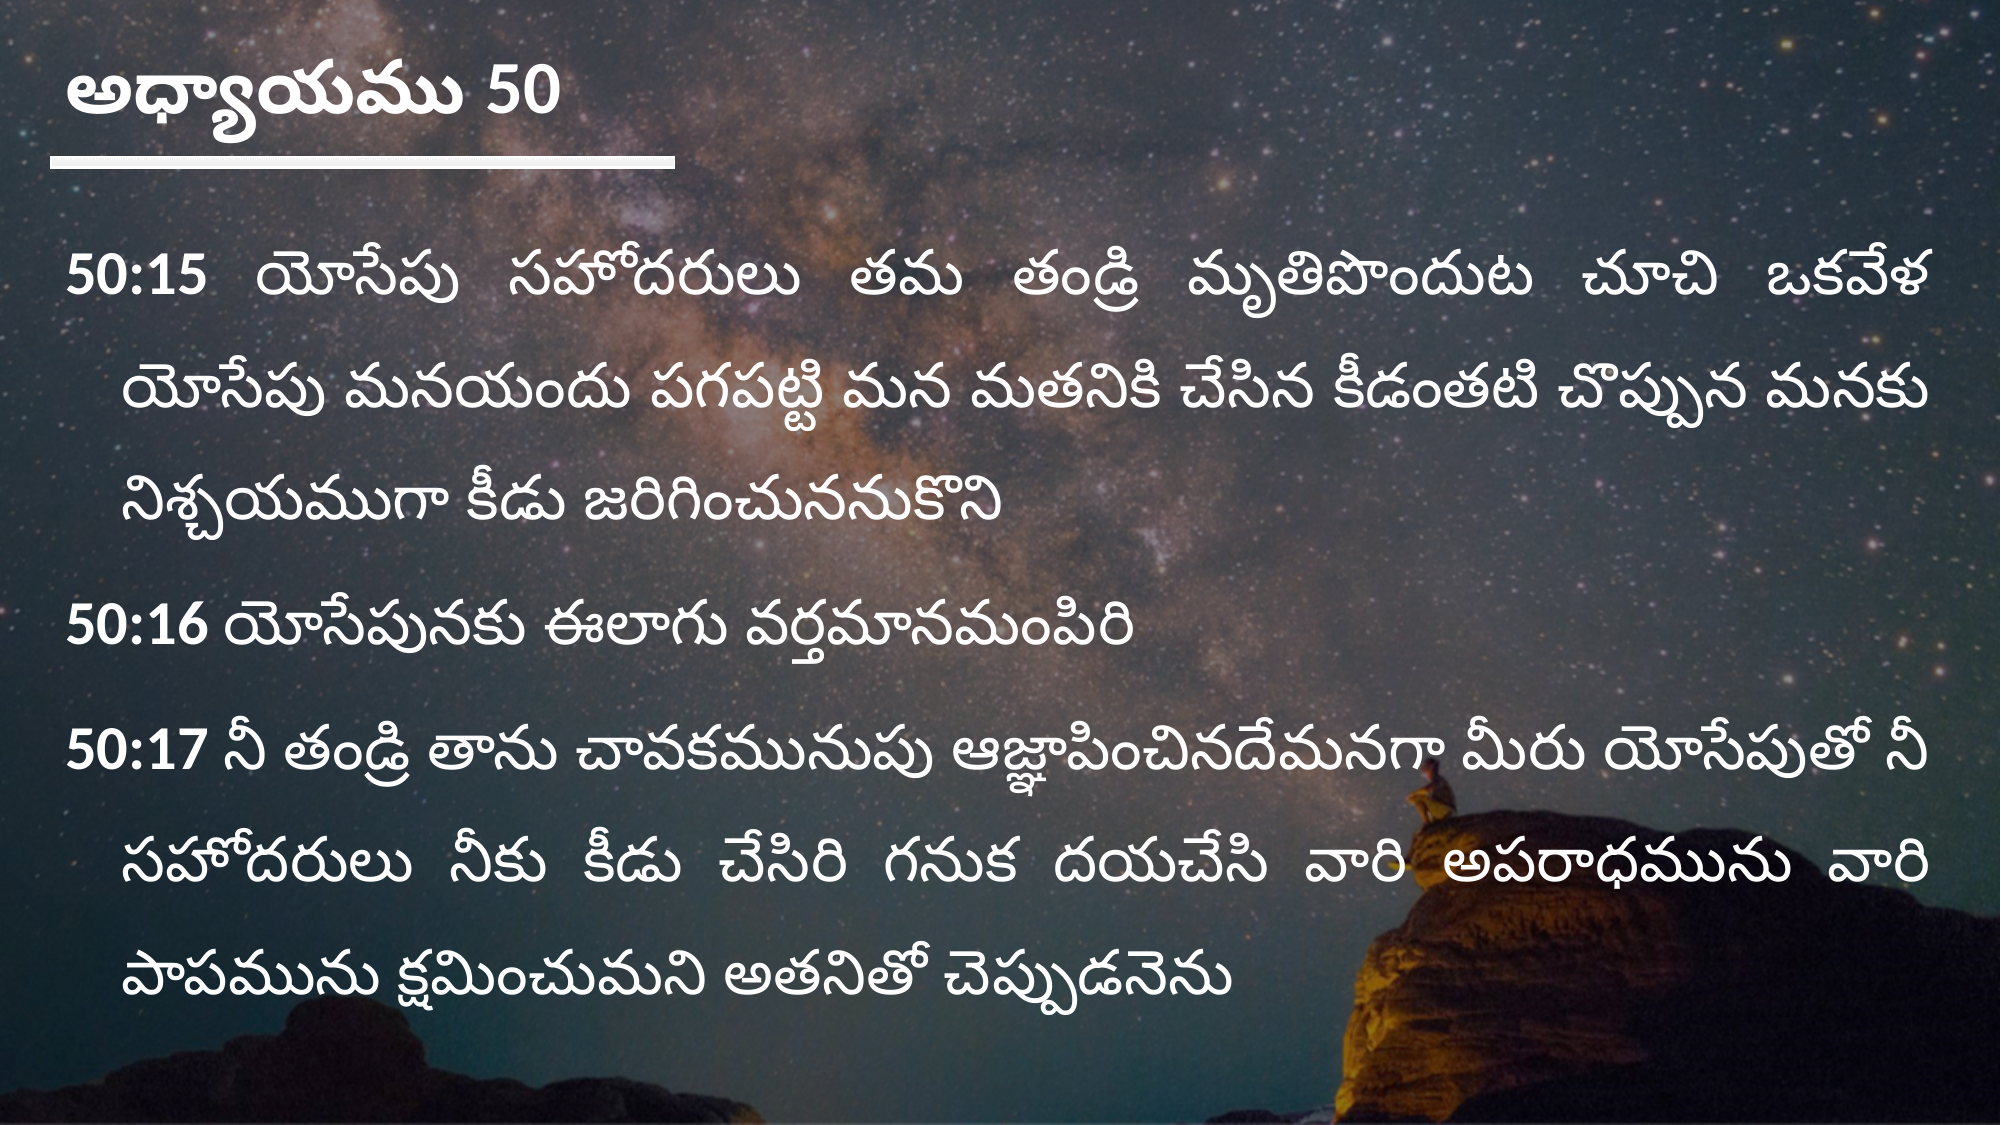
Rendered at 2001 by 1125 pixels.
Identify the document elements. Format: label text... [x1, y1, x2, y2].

title అధ్యాయము 50 [50, 0, 1925, 167]
list 50:15 యోసేపు సహోదరులు తమ తండ్రి మృతిపొందుట చూచి ఒకవేళ యోసేపు మనయందు పగపట్టి మన మతనికి చేసిన కీడంతటి చొప్పున మనకు నిశ్చయముగా కీడు జరిగించుననుకొని 50:16 యోసేపునకు ఈలాగు వర్తమానమంపిరి 50:17 నీ తండ్రి తాను చావకమునుపు ఆజ్ఞాపించినదేమనగా మీరు యోసేపుతో నీ సహోదరులు నీకు కీడు చేసిరి గనుక దయచేసి వారి అపరాధమును వారి పాపమును క్షమించుమని అతనితో చెప్పుడనెను [50, 187, 1946, 1063]
picture [0, 0, 2000, 1125]
